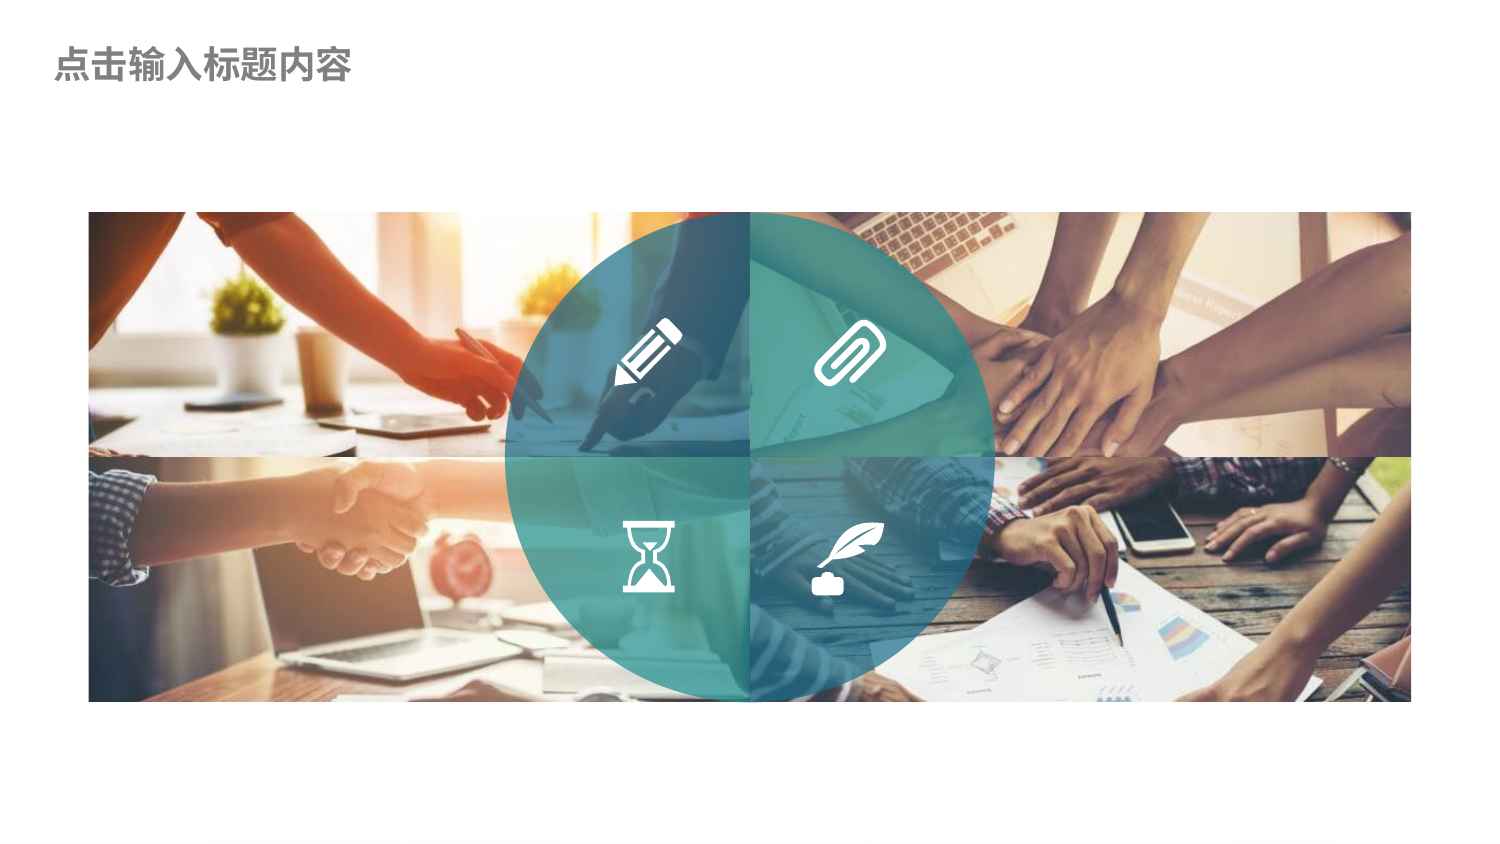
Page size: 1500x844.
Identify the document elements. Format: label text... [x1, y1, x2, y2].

text_box 点击输入标题内容 [53, 32, 403, 95]
text_box [995, 210, 1413, 459]
text_box [86, 459, 499, 704]
text_box [86, 210, 506, 459]
text_box [1001, 459, 1413, 704]
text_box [504, 212, 996, 703]
